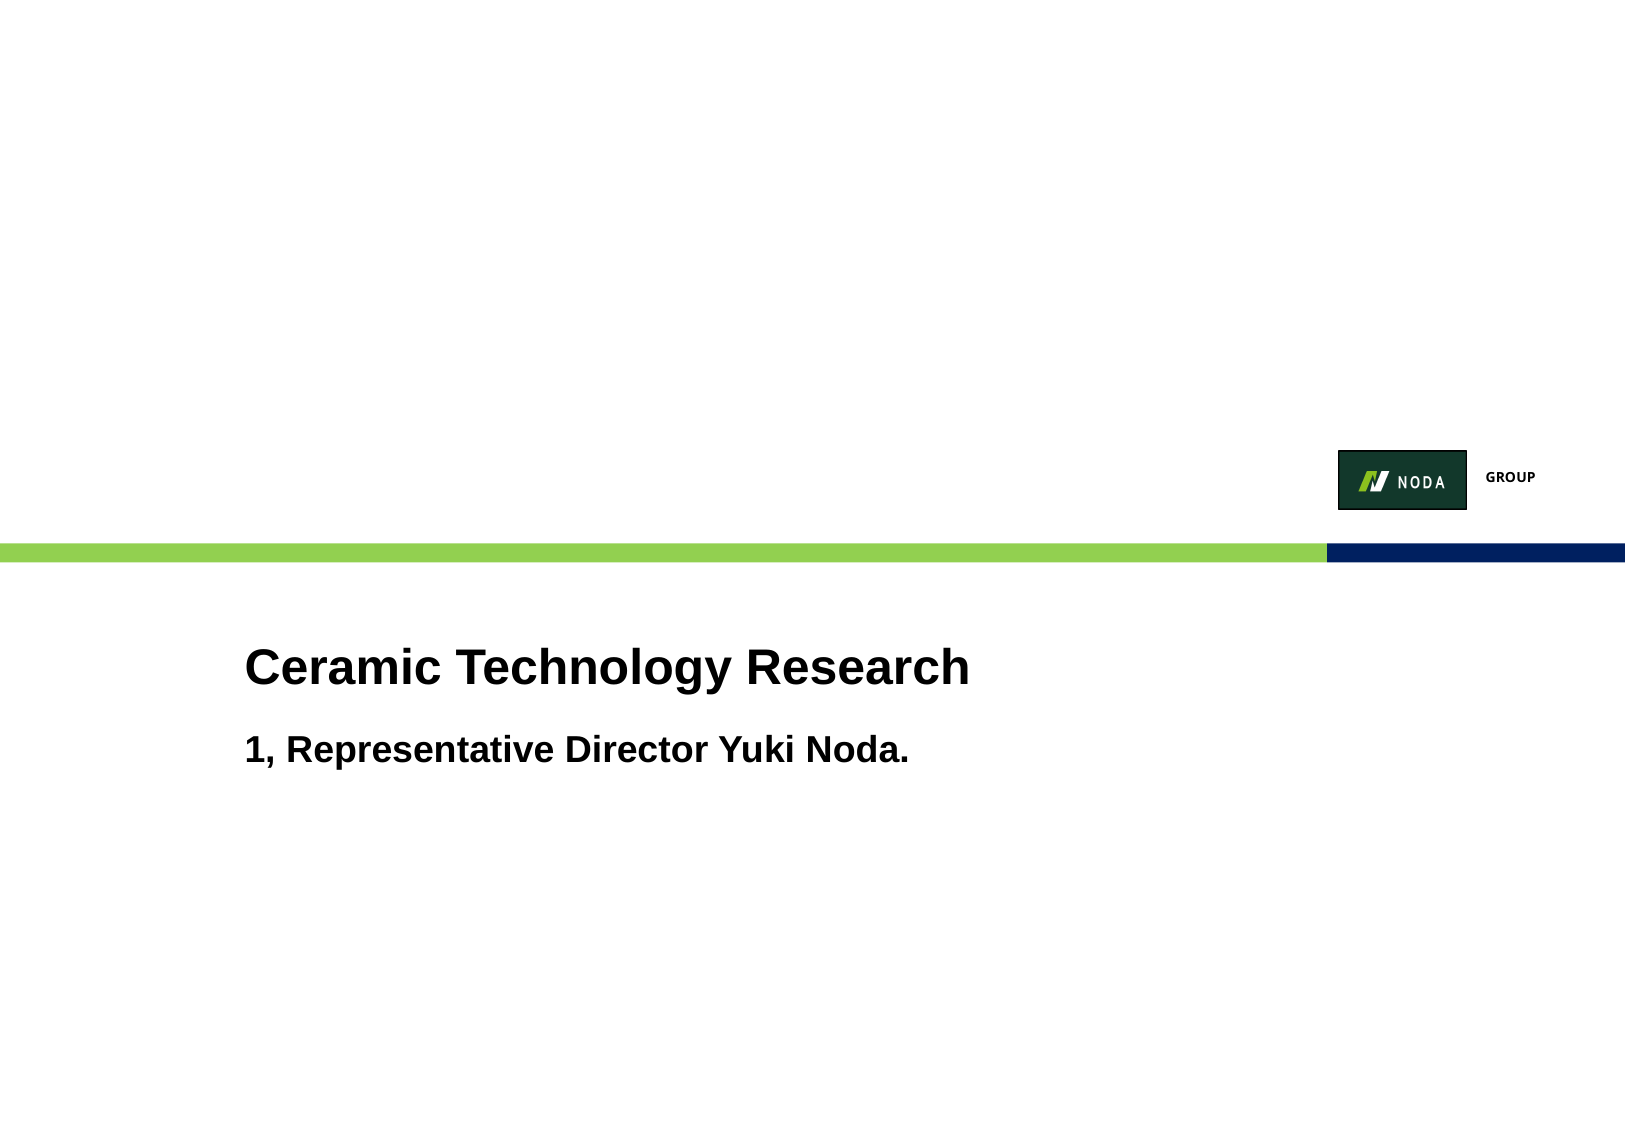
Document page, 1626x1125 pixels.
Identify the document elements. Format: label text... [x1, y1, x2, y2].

picture [1338, 450, 1467, 510]
title 1, Representative Director Yuki Noda. [244, 703, 1429, 762]
list Ceramic Technology Research [244, 613, 1429, 695]
